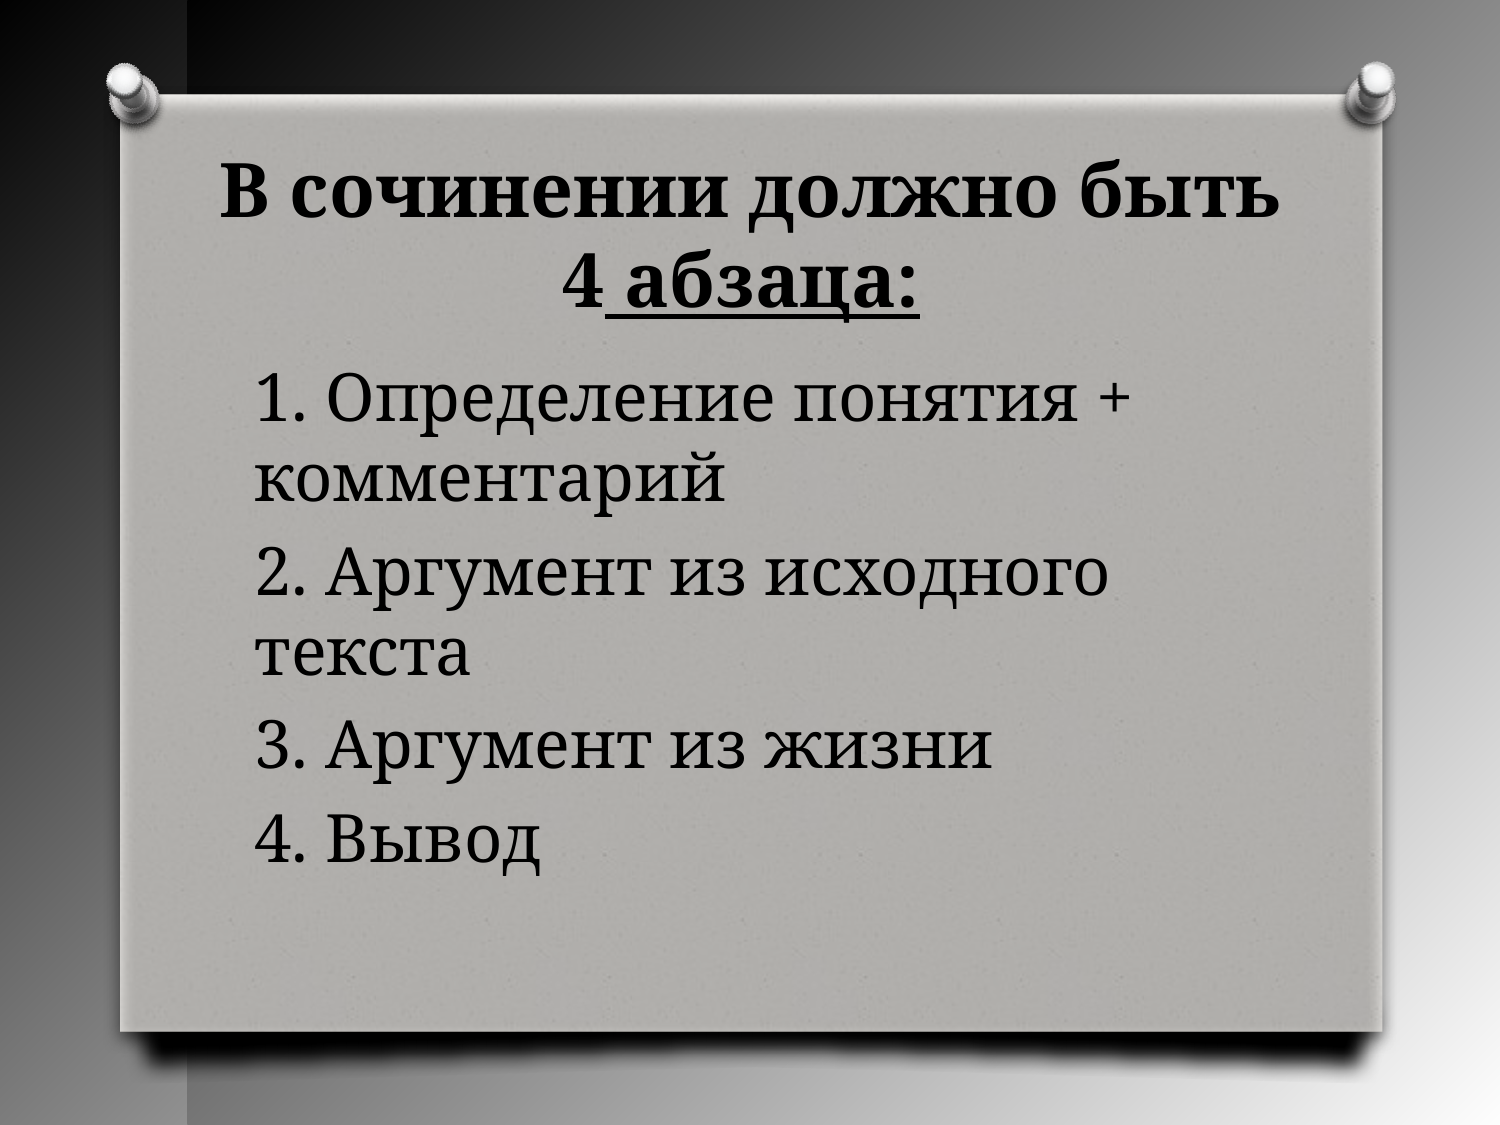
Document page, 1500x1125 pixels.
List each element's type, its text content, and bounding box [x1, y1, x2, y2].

text_box В сочинении должно быть 4 абзаца: [179, 134, 1323, 332]
picture [75, 29, 198, 153]
picture [1317, 35, 1439, 156]
text_box 1. Определение понятия + комментарий 2. Аргумент из исходного текста 3. Аргумент из жизни 4. Вывод [240, 347, 1257, 939]
